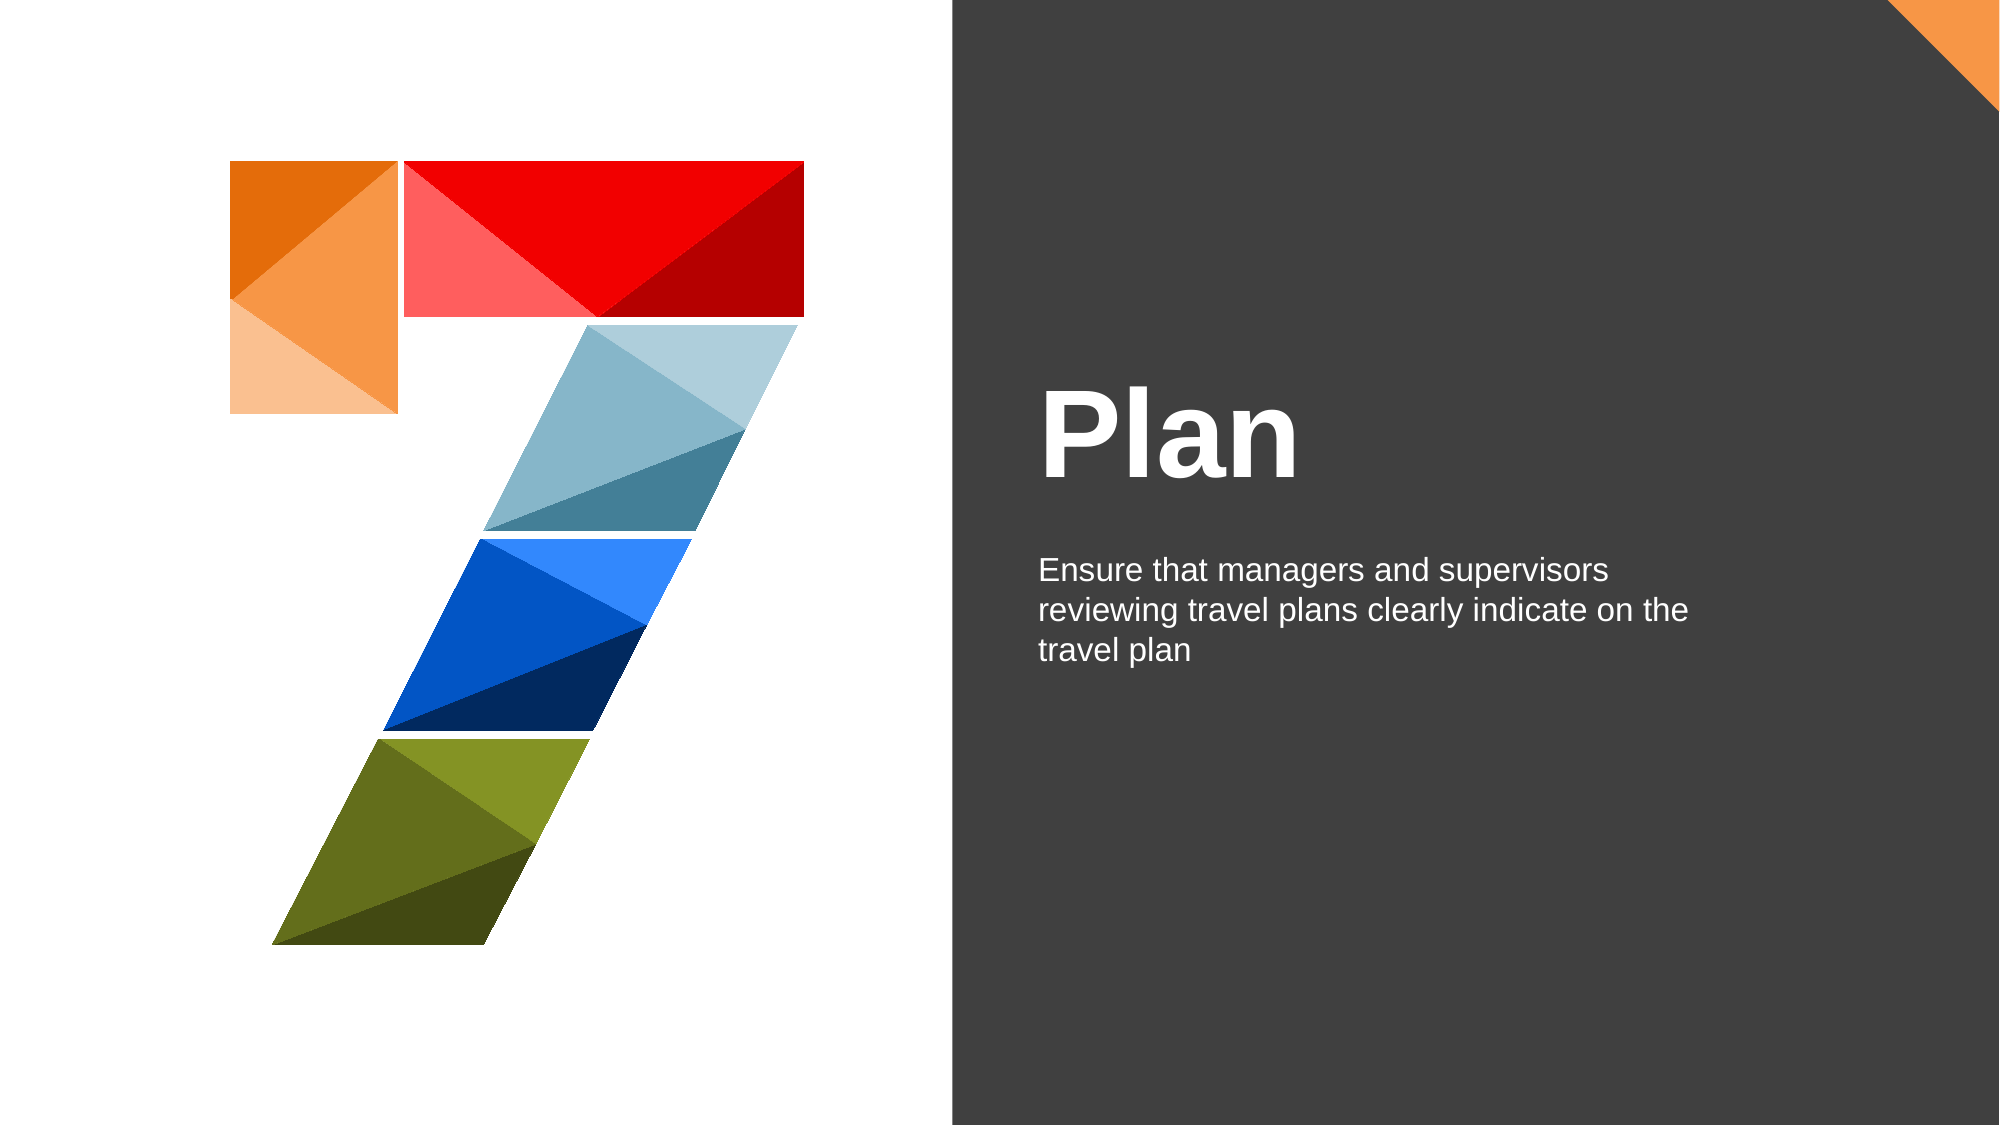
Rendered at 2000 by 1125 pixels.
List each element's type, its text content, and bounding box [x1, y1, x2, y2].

text_box Ensure that managers and supervisors reviewing travel plans clearly indicate on the travel plan [1023, 541, 1744, 676]
text_box Plan [1023, 181, 1898, 510]
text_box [230, 161, 805, 945]
